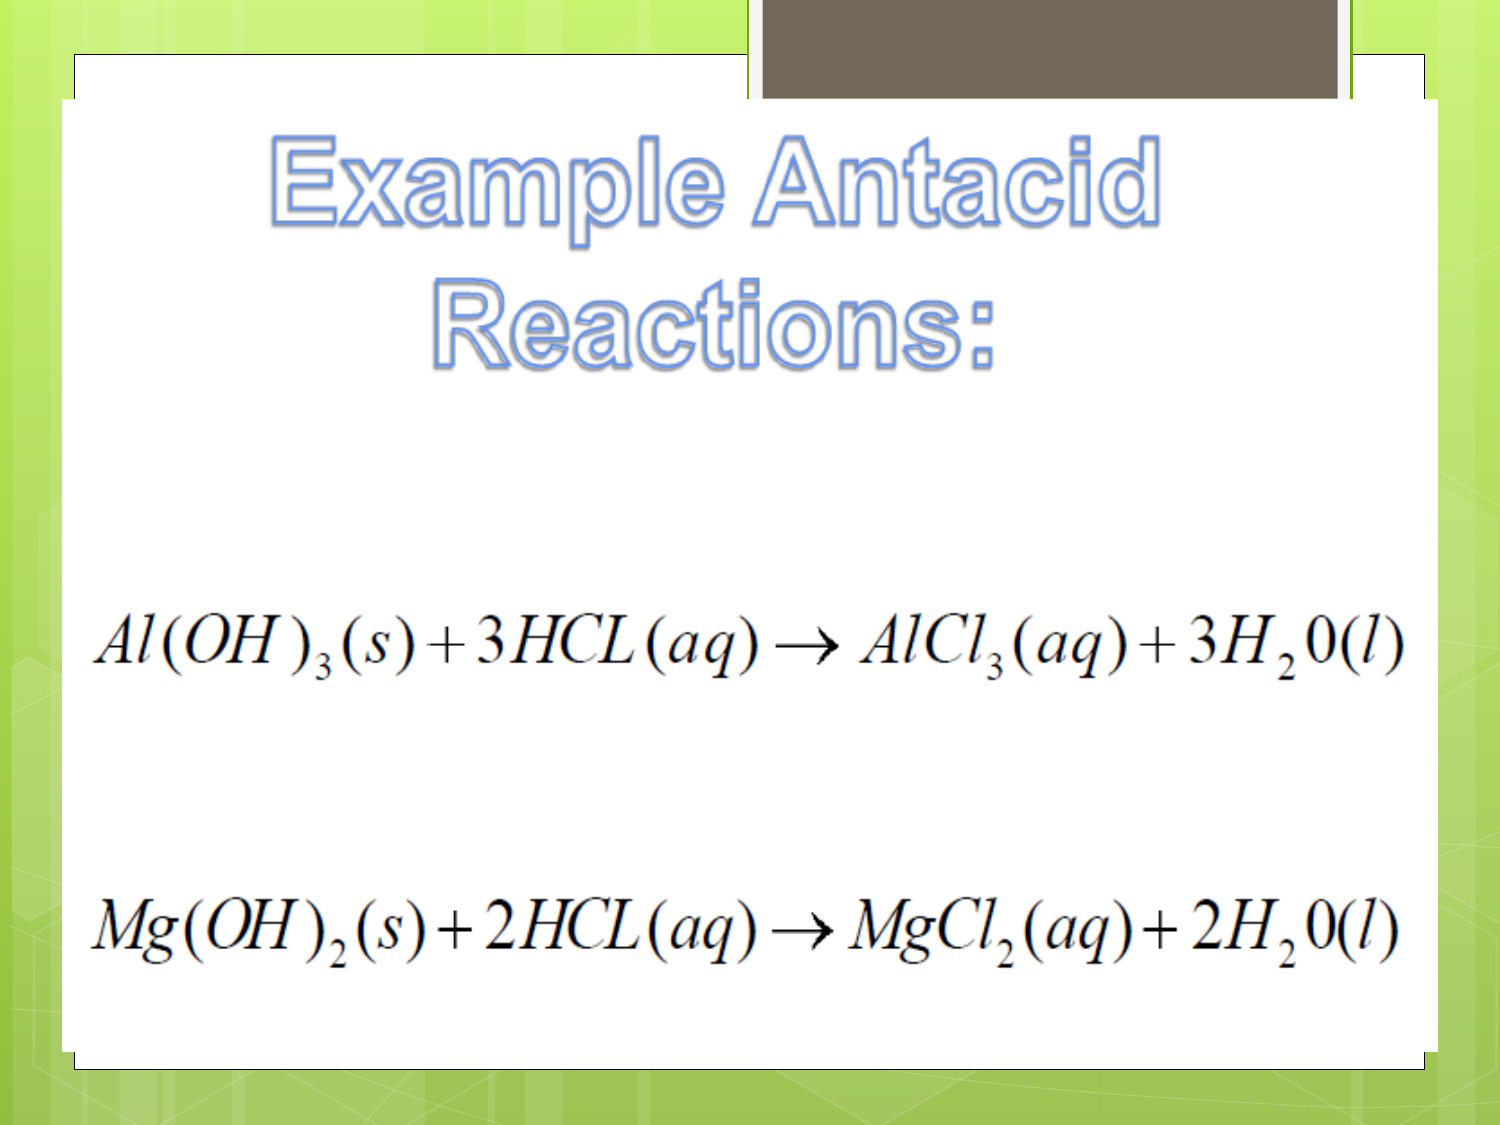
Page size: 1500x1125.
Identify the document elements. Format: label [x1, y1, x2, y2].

list [62, 99, 1438, 1052]
